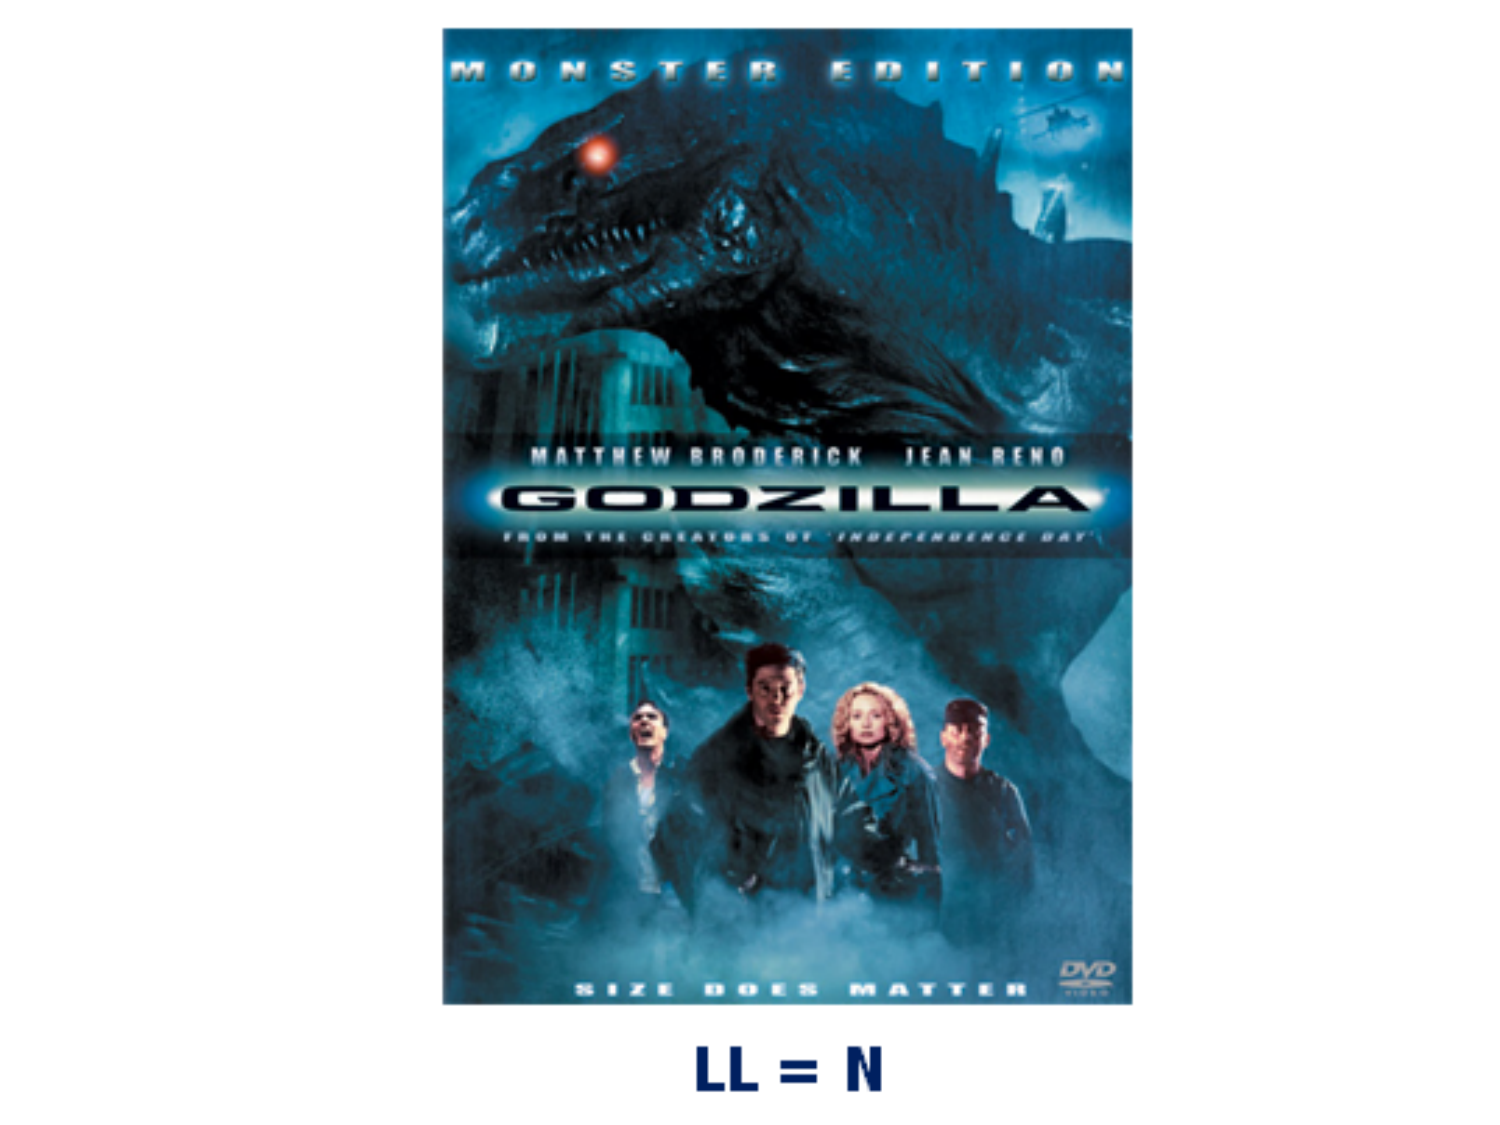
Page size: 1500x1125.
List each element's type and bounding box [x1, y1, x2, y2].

picture [424, 7, 1164, 1106]
